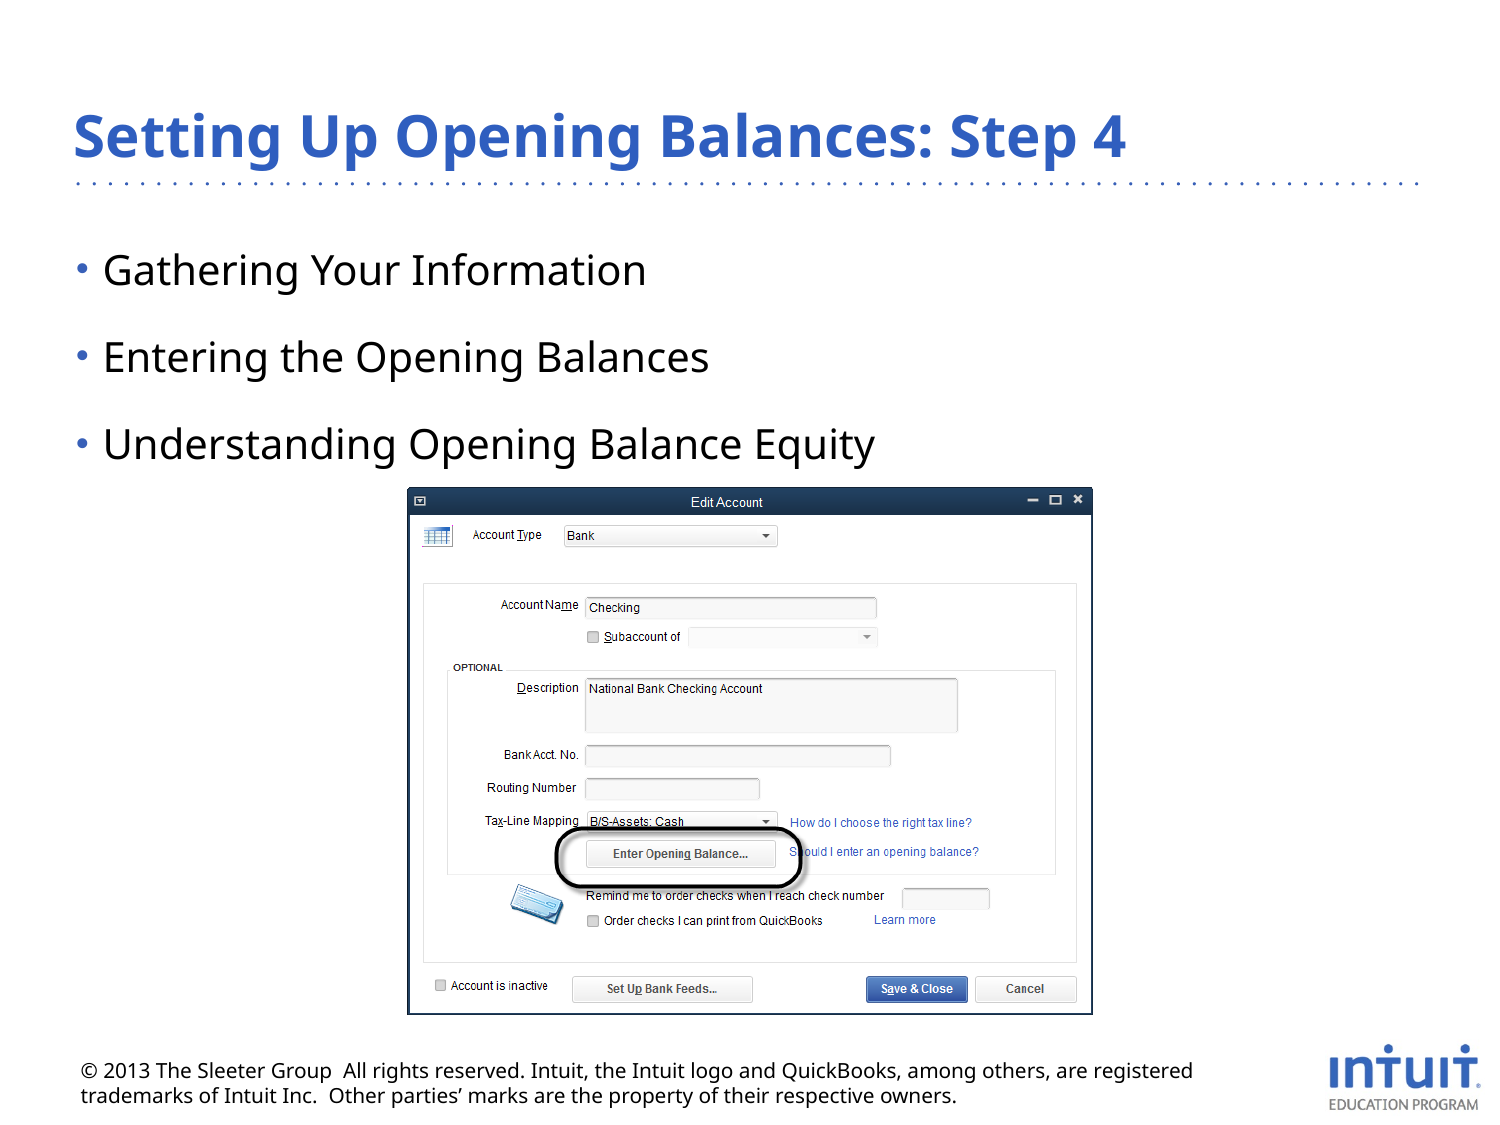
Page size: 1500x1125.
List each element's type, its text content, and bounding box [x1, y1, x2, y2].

picture [1325, 1039, 1485, 1116]
list Gathering Your Information Entering the Opening Balances Understanding Opening Balance Equity [75, 235, 1424, 1012]
title Setting Up Opening Balances: Step 4 [73, 62, 1424, 169]
picture [406, 487, 1094, 1015]
